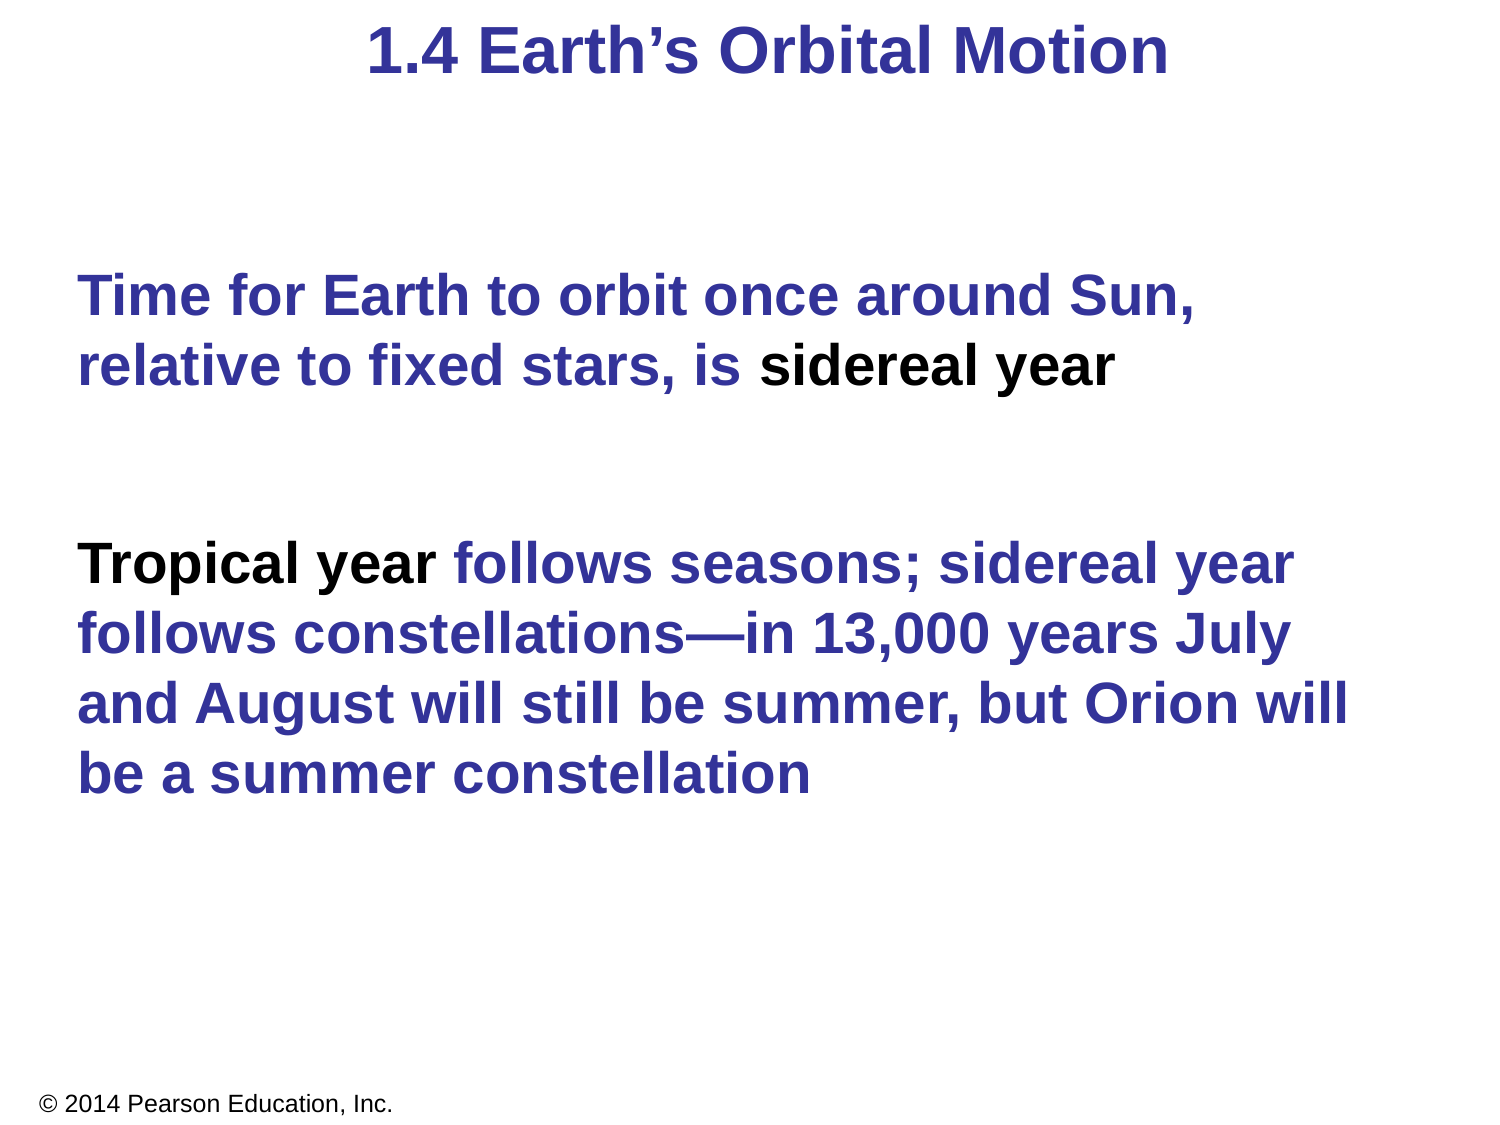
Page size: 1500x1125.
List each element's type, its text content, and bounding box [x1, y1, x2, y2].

text_box Time for Earth to orbit once around Sun, relative to fixed stars, is sidereal year Tropical year follows seasons; sidereal year follows constellations—in 13,000 years July and August will still be summer, but Orion will be a summer constellation [62, 249, 1425, 813]
text_box 1.4 Earth’s Orbital Motion [87, 0, 1450, 95]
